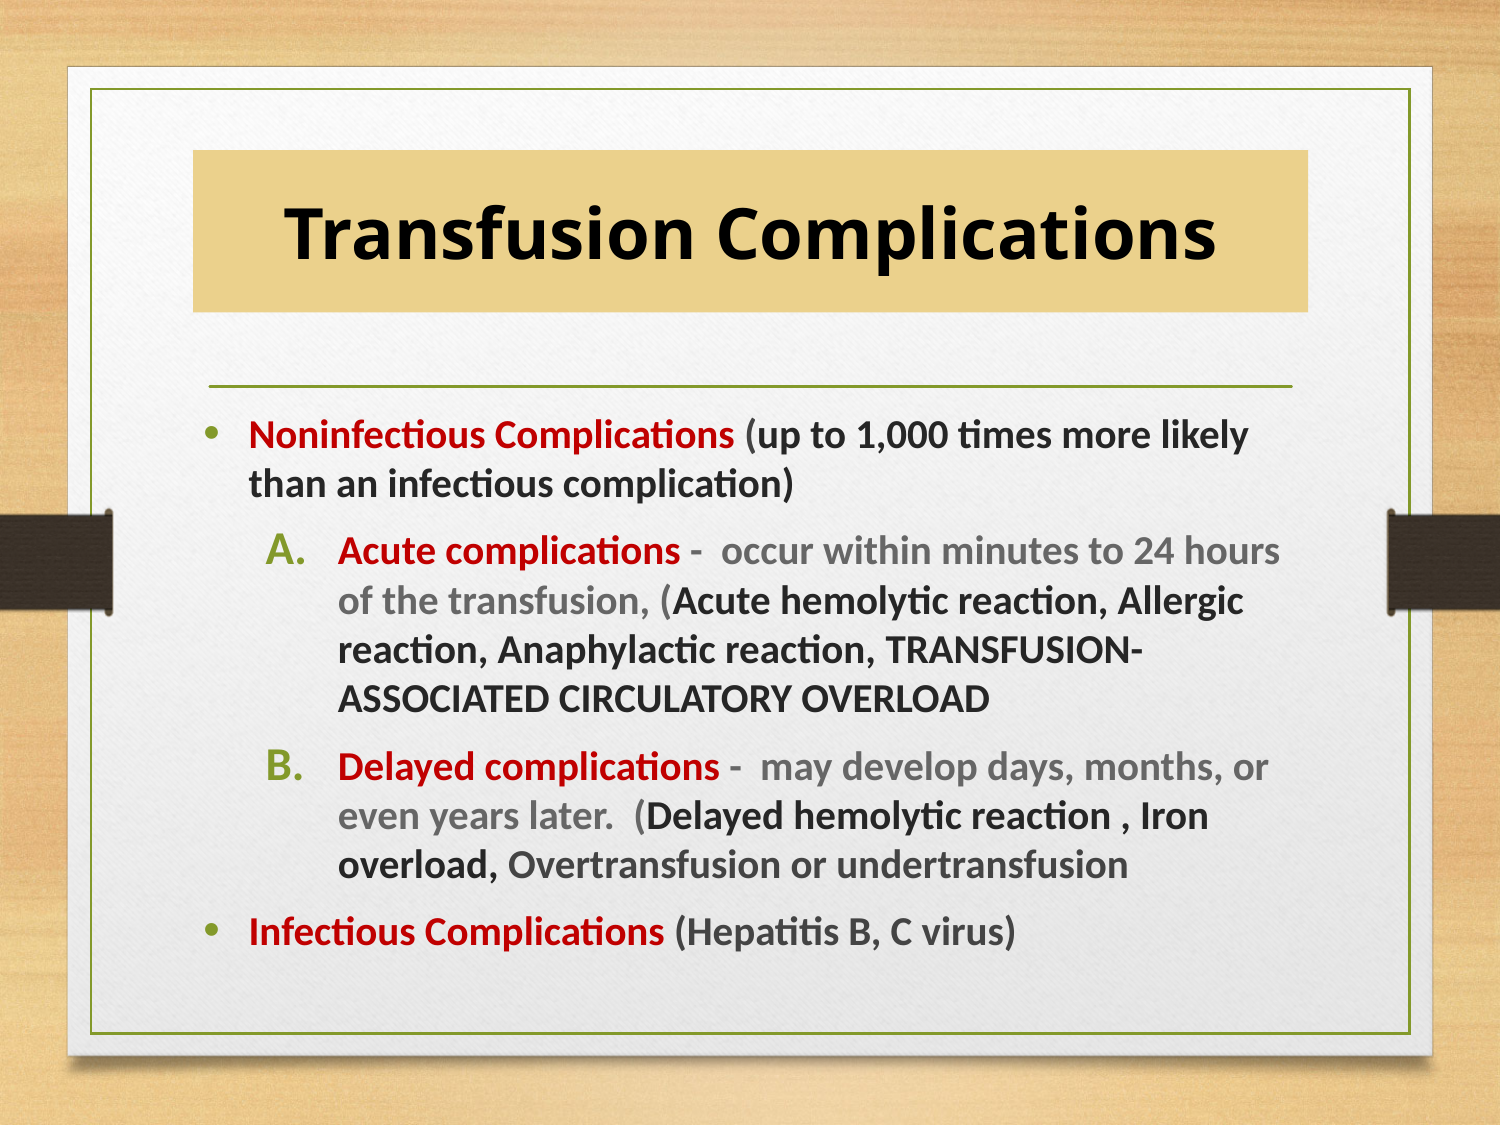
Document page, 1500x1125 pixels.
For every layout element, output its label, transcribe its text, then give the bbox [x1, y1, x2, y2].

list Noninfectious Complications (up to 1,000 times more likely than an infectious complication) Acute complications - occur within minutes to 24 hours of the transfusion, (Acute hemolytic reaction, Allergic reaction, Anaphylactic reaction, TRANSFUSION-ASSOCIATED CIRCULATORY OVERLOAD Delayed complications - may develop days, months, or even years later. (Delayed hemolytic reaction , Iron overload, Overtransfusion or undertransfusion Infectious Complications (Hepatitis B, C virus) [188, 399, 1304, 966]
picture [0, 0, 1500, 1125]
title Transfusion Complications [193, 150, 1309, 313]
